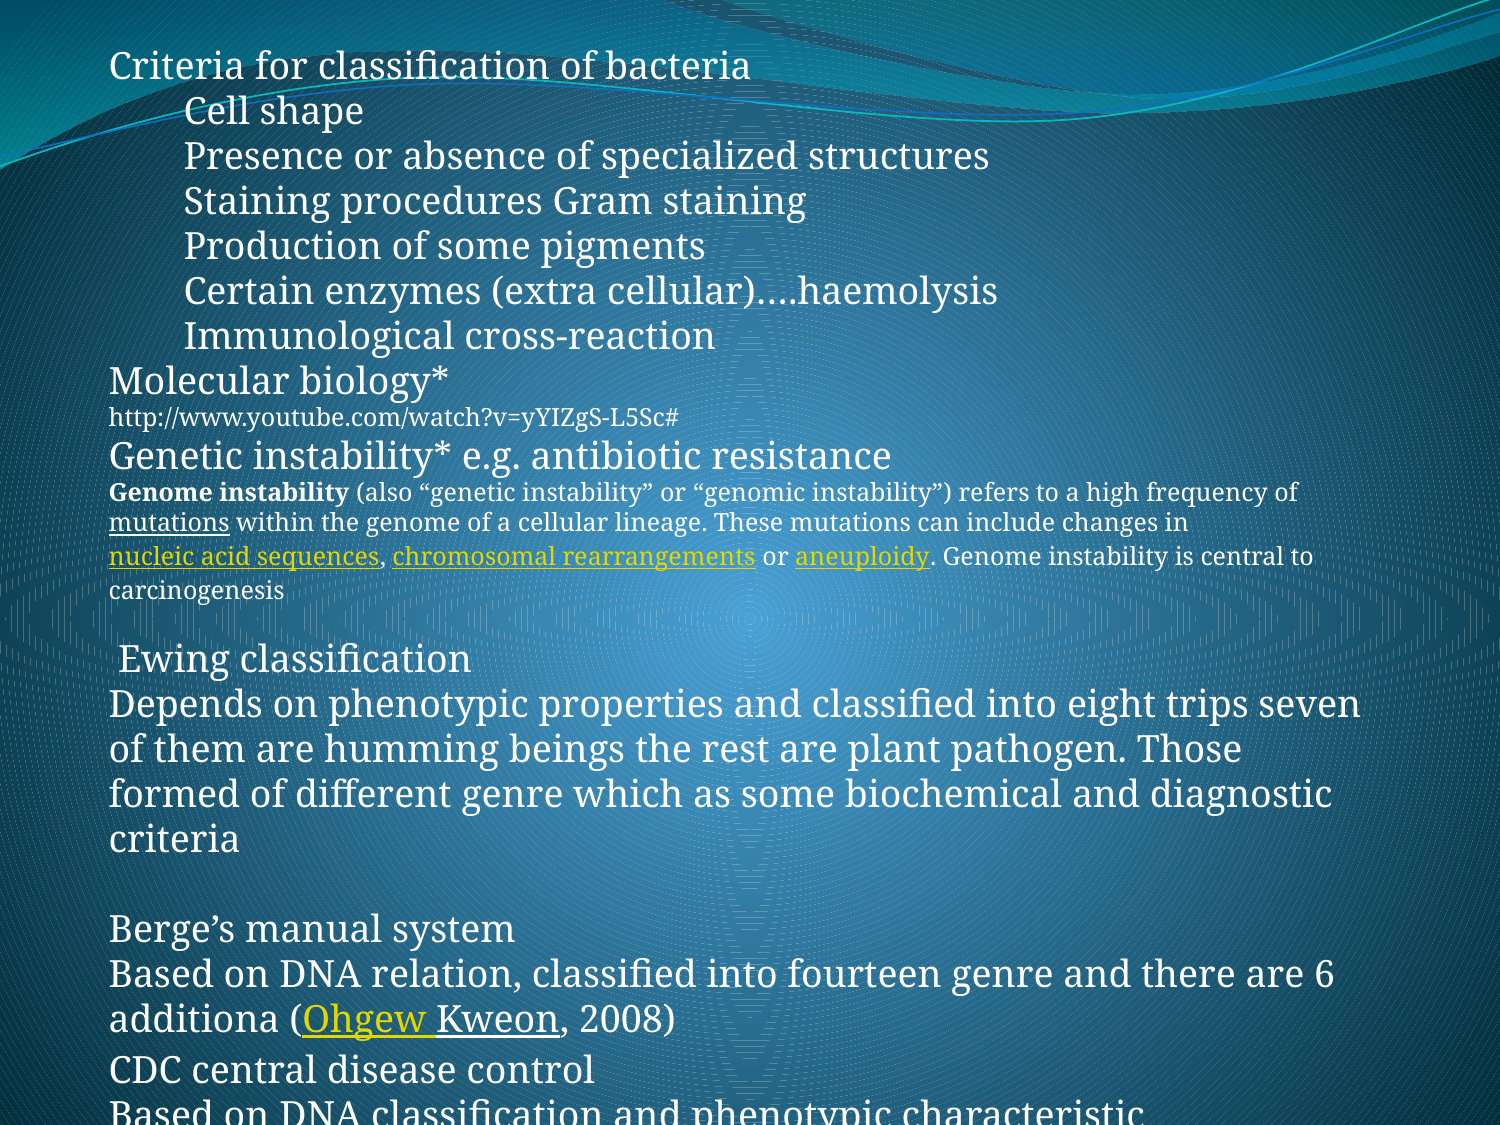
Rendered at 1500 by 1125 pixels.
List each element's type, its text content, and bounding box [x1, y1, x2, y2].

text_box Criteria for classification of bacteria Cell shape Presence or absence of specialized structures Staining procedures Gram staining Production of some pigments Certain enzymes (extra cellular)….haemolysis Immunological cross-reaction Molecular biology* http://www.youtube.com/watch?v=yYIZgS-L5Sc# Genetic instability* e.g. antibiotic resistance Genome instability (also “genetic instability” or “genomic instability”) refers to a high frequency of mutations within the genome of a cellular lineage. These mutations can include changes in nucleic acid sequences, chromosomal rearrangements or aneuploidy. Genome instability is central to carcinogenesis Ewing classification Depends on phenotypic properties and classified into eight trips seven of them are humming beings the rest are plant pathogen. Those formed of different genre which as some biochemical and diagnostic criteria Berge’s manual system Based on DNA relation, classified into fourteen genre and there are 6 additiona (Ohgew Kweon, 2008) CDC central disease control Based on DNA classification and phenotypic characteristic Description of the major categories and groups of bacteria [93, 34, 1395, 1125]
